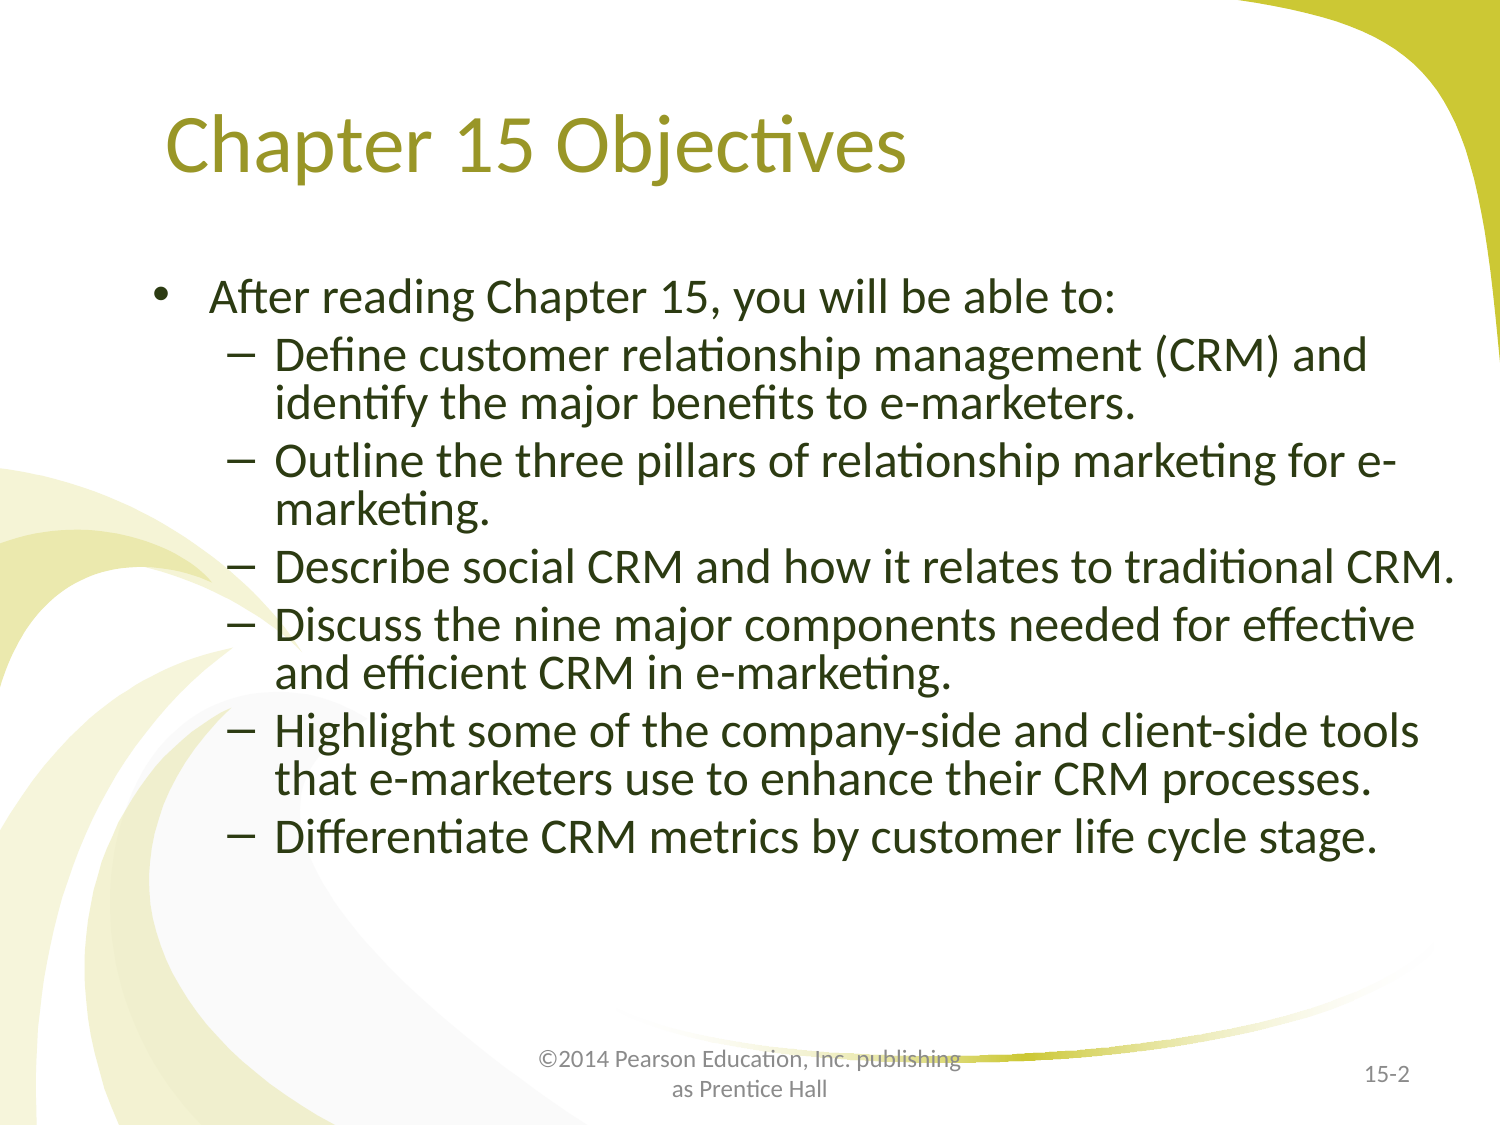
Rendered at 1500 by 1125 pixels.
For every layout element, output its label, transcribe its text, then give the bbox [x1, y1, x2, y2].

footer ©2014 Pearson Education, Inc. publishing as Prentice Hall [512, 1042, 988, 1103]
title Chapter 15 Objectives [150, 45, 1425, 233]
slide_number 15-2 [1074, 1042, 1425, 1103]
list After reading Chapter 15, you will be able to: Define customer relationship management (CRM) and identify the major benefits to e-marketers. Outline the three pillars of relationship marketing for e-marketing. Describe social CRM and how it relates to traditional CRM. Discuss the nine major components needed for effective and efficient CRM in e-marketing. Highlight some of the company-side and client-side tools that e-marketers use to enhance their CRM processes. Differentiate CRM metrics by customer life cycle stage. [137, 249, 1475, 1013]
